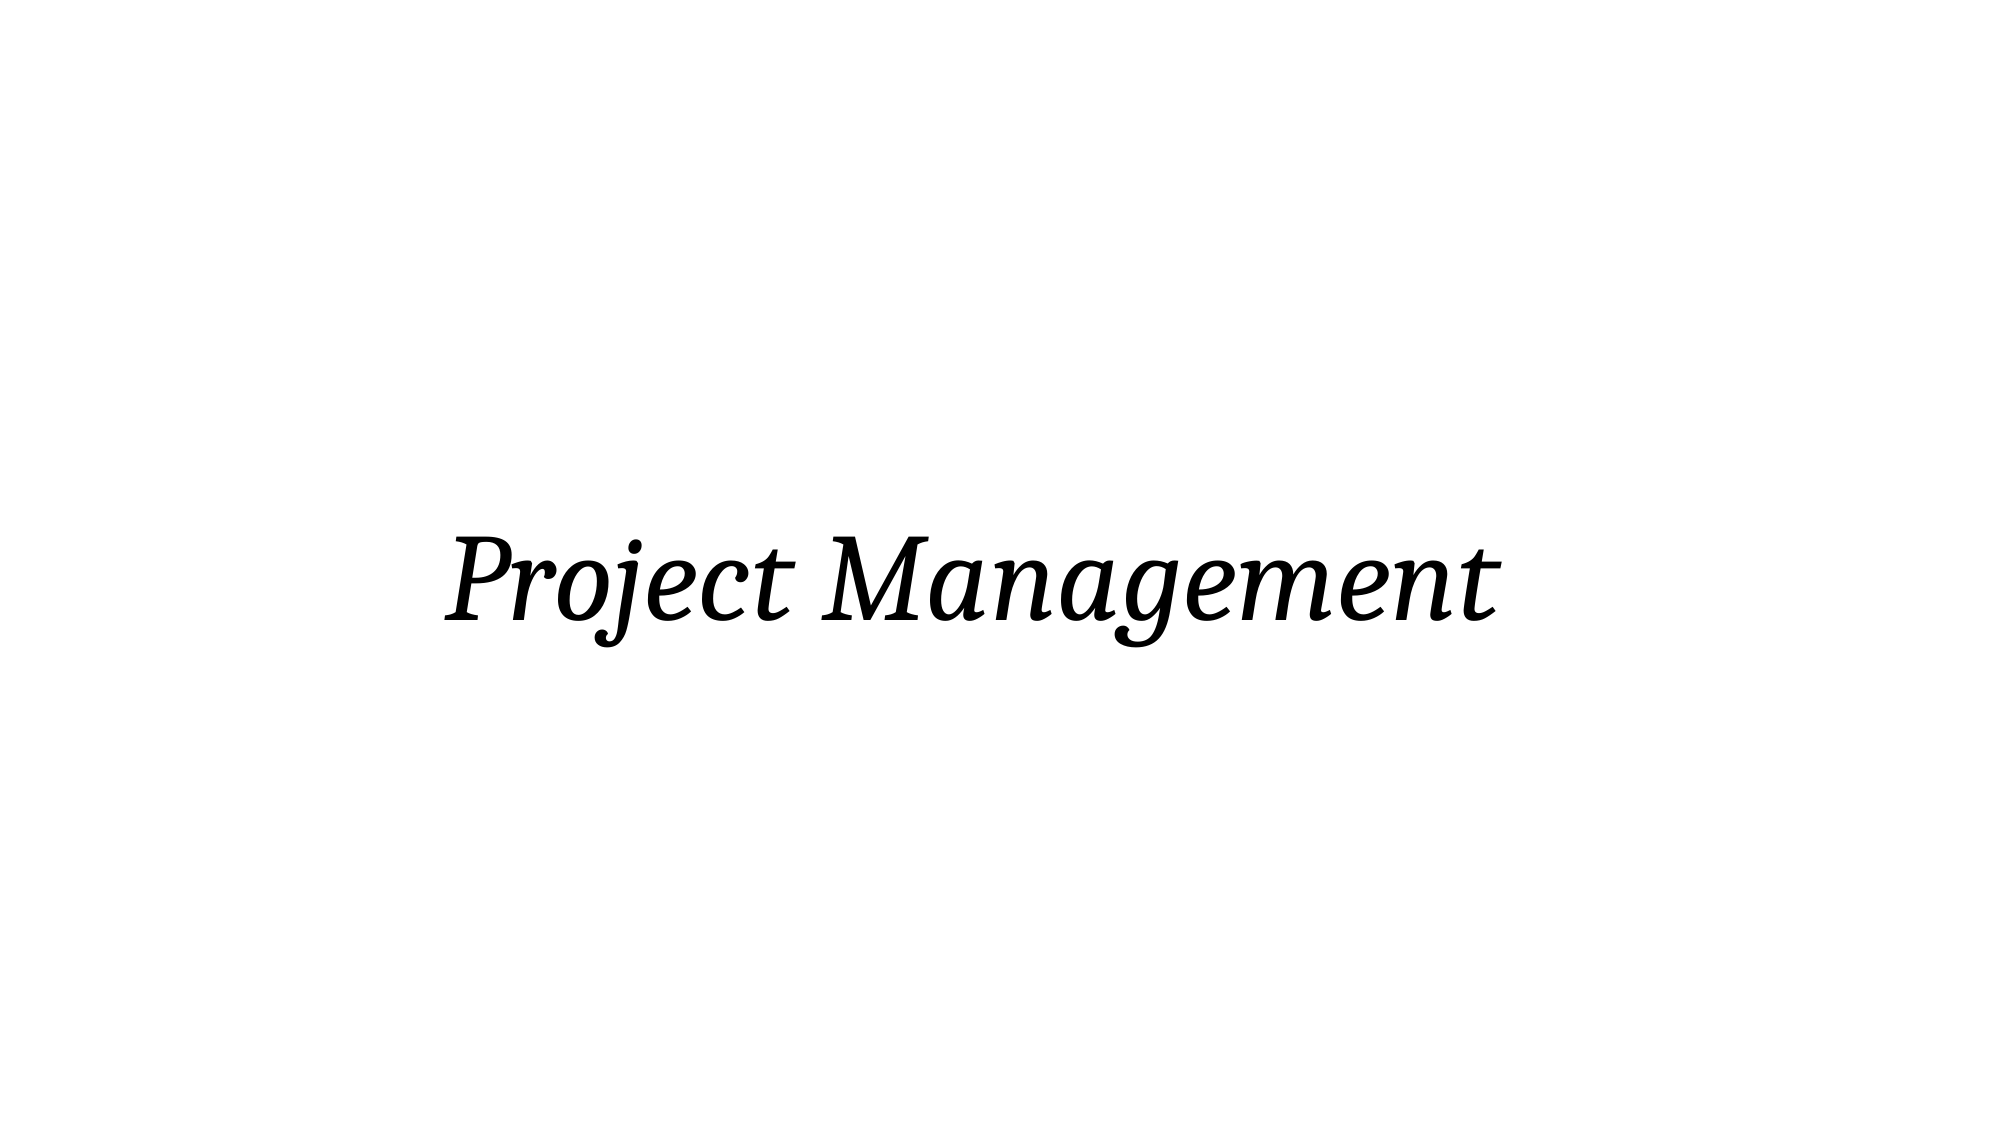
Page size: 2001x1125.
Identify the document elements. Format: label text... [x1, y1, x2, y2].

title Project Management [222, 477, 1723, 655]
